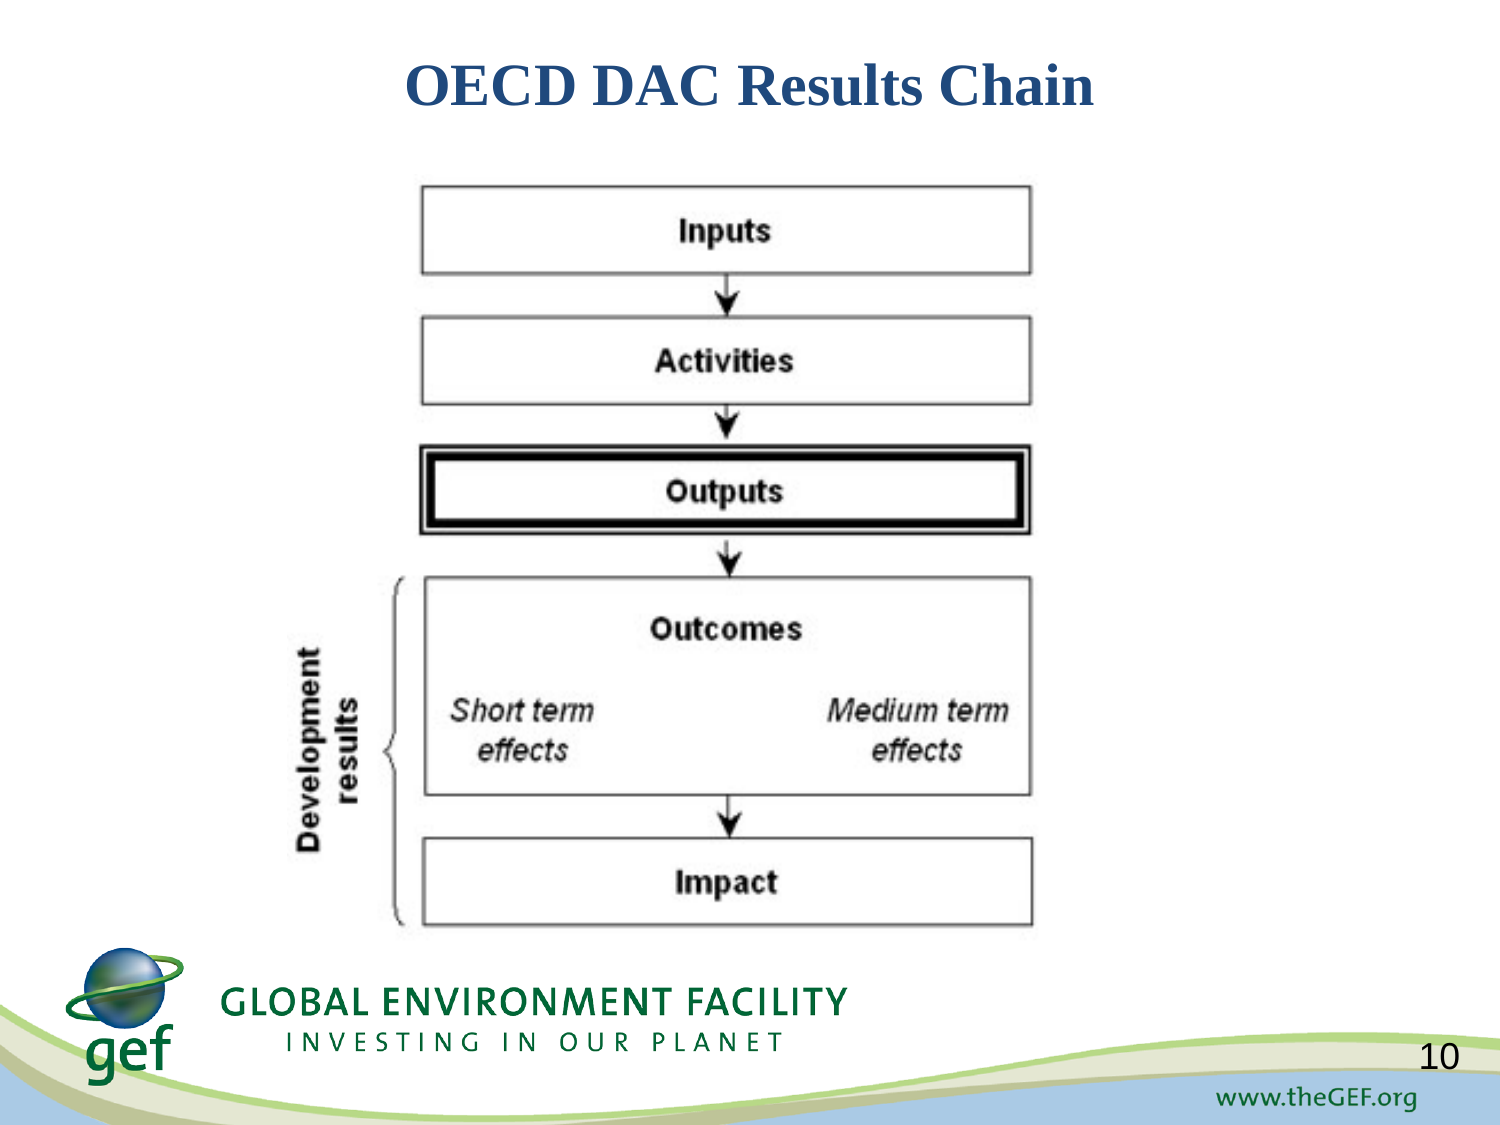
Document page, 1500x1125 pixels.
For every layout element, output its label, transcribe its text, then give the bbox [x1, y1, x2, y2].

title OECD DAC Results Chain [74, 37, 1426, 126]
slide_number 10 [1387, 1012, 1500, 1095]
picture [0, 174, 1500, 1125]
